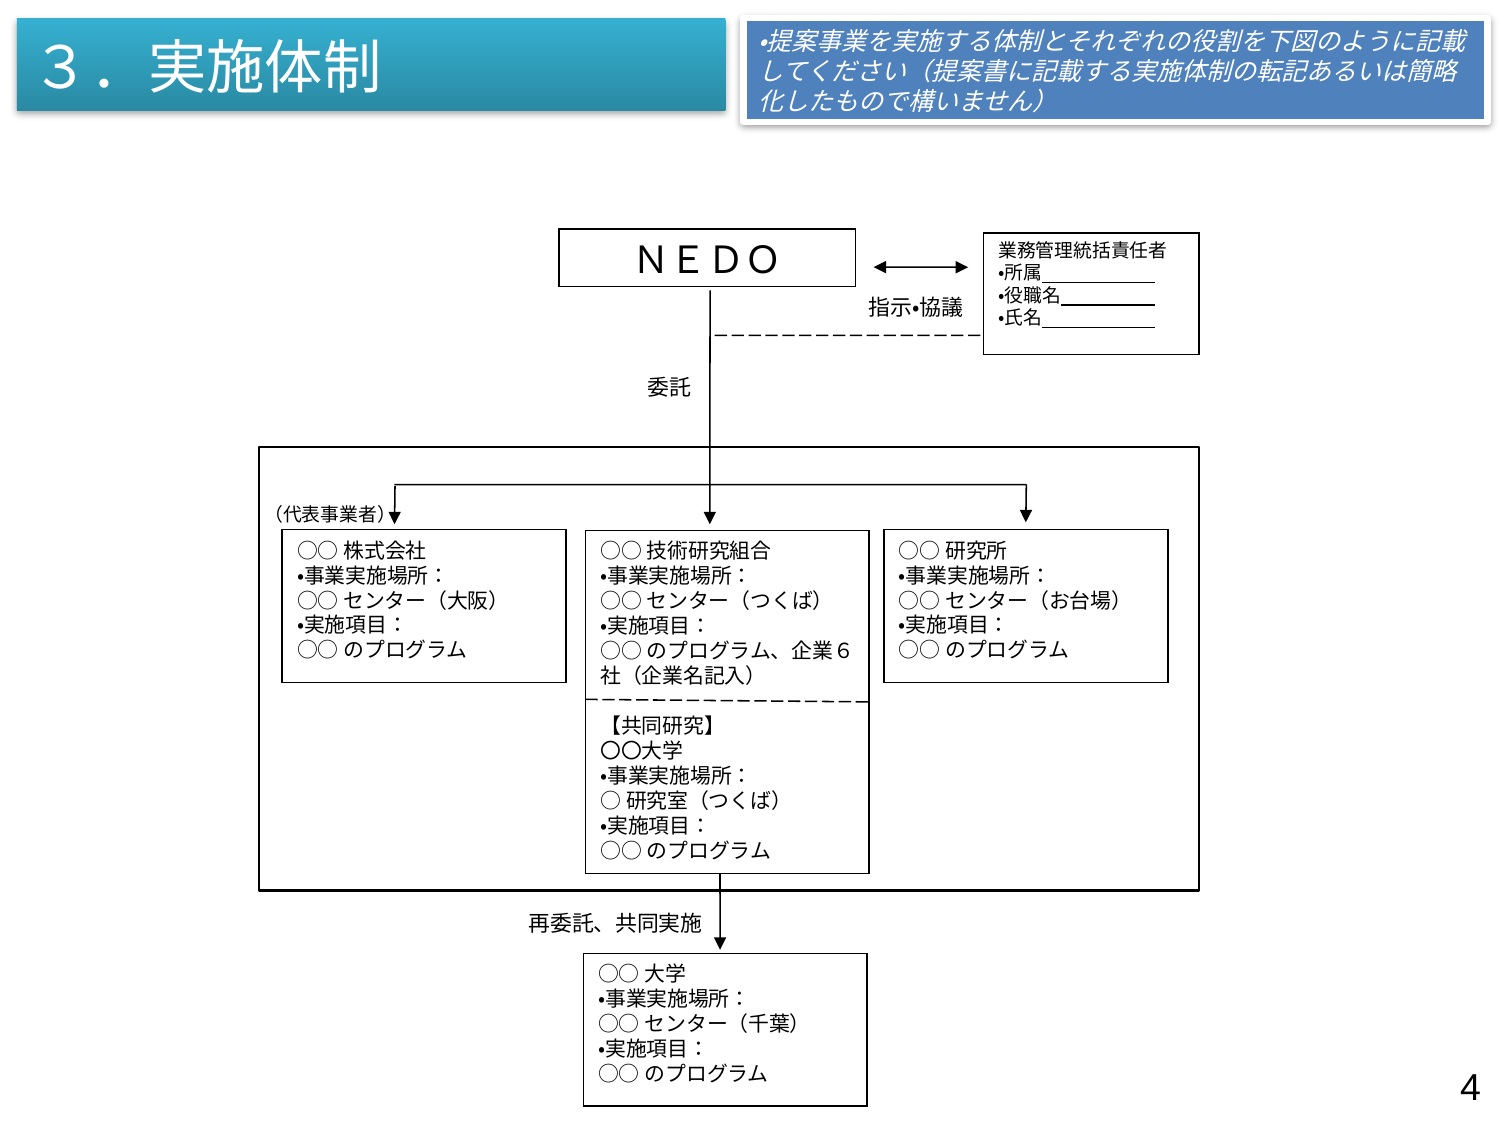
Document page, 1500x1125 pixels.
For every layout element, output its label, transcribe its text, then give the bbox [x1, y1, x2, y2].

text_box [256, 445, 1201, 893]
text_box 4 [1393, 1066, 1481, 1105]
text_box 業務管理統括責任者 ・所属 ・役職名 ・氏名 [983, 233, 1199, 355]
text_box 再委託、共同実施 [513, 901, 724, 944]
text_box （代表事業者） [249, 495, 256, 540]
text_box ＮＥＤＯ [559, 228, 856, 287]
title ３．実施体制 [16, 18, 726, 111]
text_box ・提案事業を実施する体制とそれぞれの役割を下図のように記載してください（提案書に記載する実施体制の転記あるいは簡略化したもので構いません） [740, 15, 1491, 125]
text_box [873, 260, 969, 274]
text_box 委託 [632, 366, 715, 417]
text_box 指示・協議 [853, 285, 1007, 336]
text_box ○○大学 ・事業実施場所： ○○センター（千葉） ・実施項目： ○○のプログラム [583, 953, 868, 1106]
